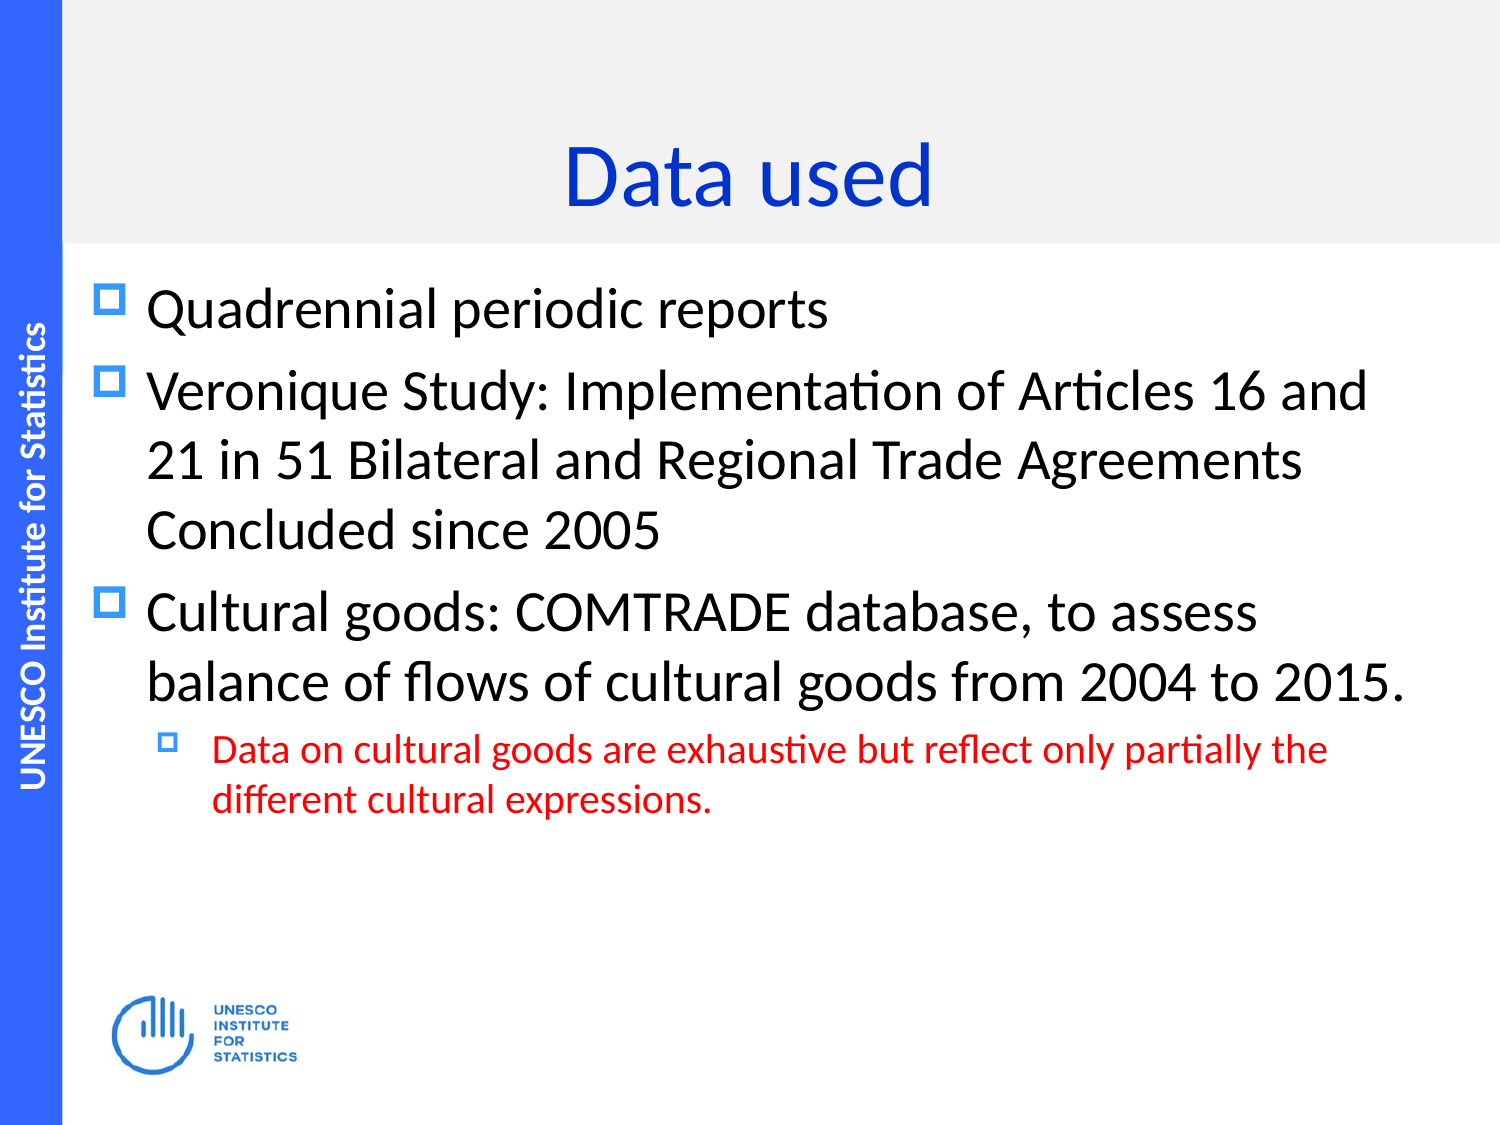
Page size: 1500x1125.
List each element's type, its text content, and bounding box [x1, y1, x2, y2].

list Quadrennial periodic reports Veronique Study: Implementation of Articles 16 and 21 in 51 Bilateral and Regional Trade Agreements Concluded since 2005 Cultural goods: COMTRADE database, to assess balance of flows of cultural goods from 2004 to 2015. Data on cultural goods are exhaustive but reflect only partially the different cultural expressions. [75, 262, 1425, 1006]
picture [70, 964, 338, 1106]
title Data used [75, 45, 1425, 233]
